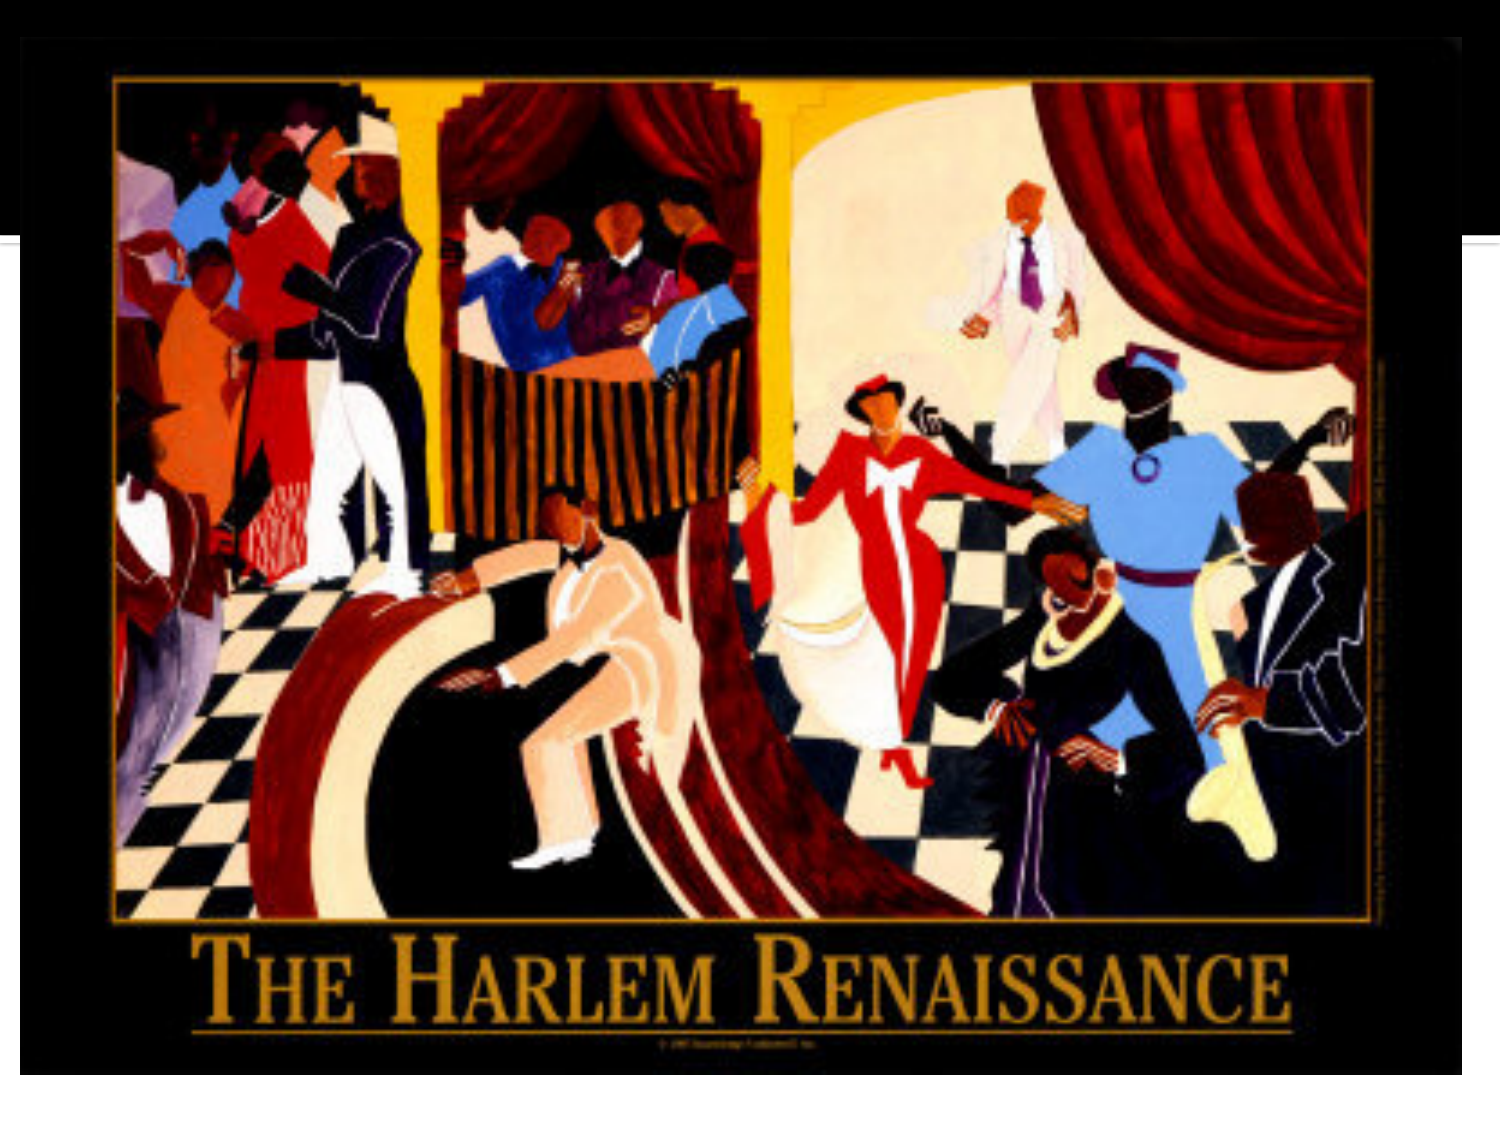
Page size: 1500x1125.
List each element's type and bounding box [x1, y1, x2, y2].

picture [20, 37, 1462, 1075]
